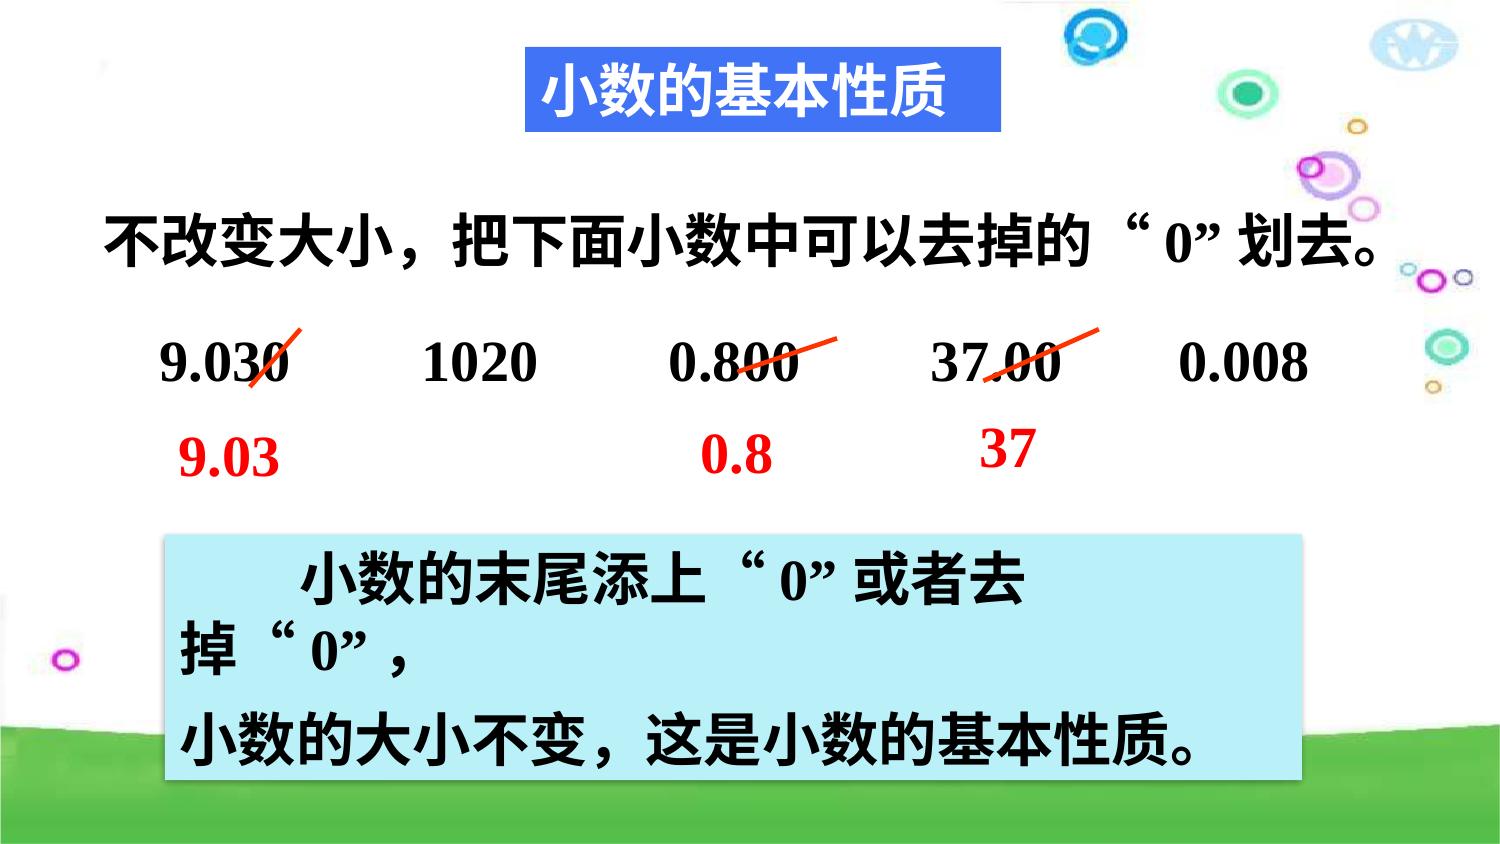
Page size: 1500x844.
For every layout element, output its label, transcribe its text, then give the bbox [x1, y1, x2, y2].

text_box 9.03 [163, 410, 296, 496]
text_box 不改变大小，把下面小数中可以去掉的“0”划去。 [87, 196, 1439, 282]
text_box 0.8 [685, 407, 789, 493]
text_box 小数的基本性质 [525, 46, 1002, 132]
picture [0, 0, 1500, 844]
text_box 37 [964, 401, 1054, 487]
text_box 小数的末尾添上“0”或者去掉“0”， 小数的大小不变，这是小数的基本性质。 [164, 534, 1302, 781]
text_box 9.030 1020 0.800 37.00 0.008 [144, 315, 1395, 401]
